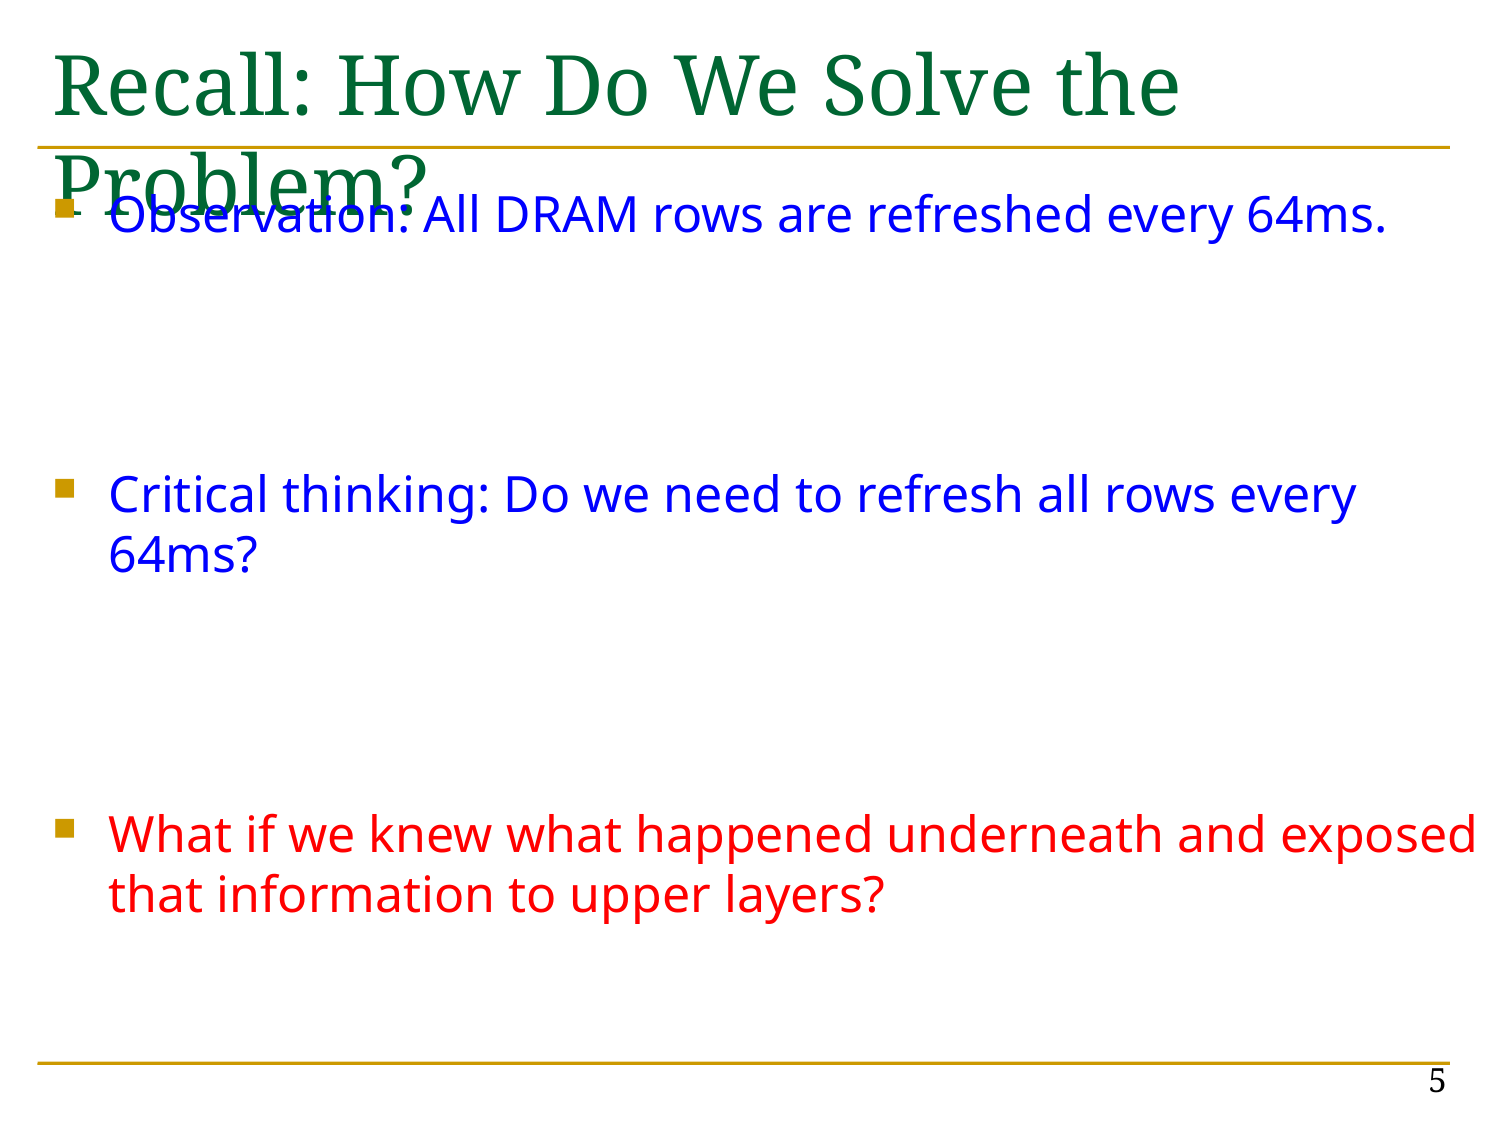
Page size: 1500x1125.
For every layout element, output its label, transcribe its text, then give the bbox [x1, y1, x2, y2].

title Recall: How Do We Solve the Problem? [37, 24, 1450, 174]
list Observation: All DRAM rows are refreshed every 64ms. Critical thinking: Do we need to refresh all rows every 64ms? What if we knew what happened underneath and exposed that information to upper layers? [37, 174, 1500, 1028]
slide_number 5 [1111, 1036, 1462, 1112]
